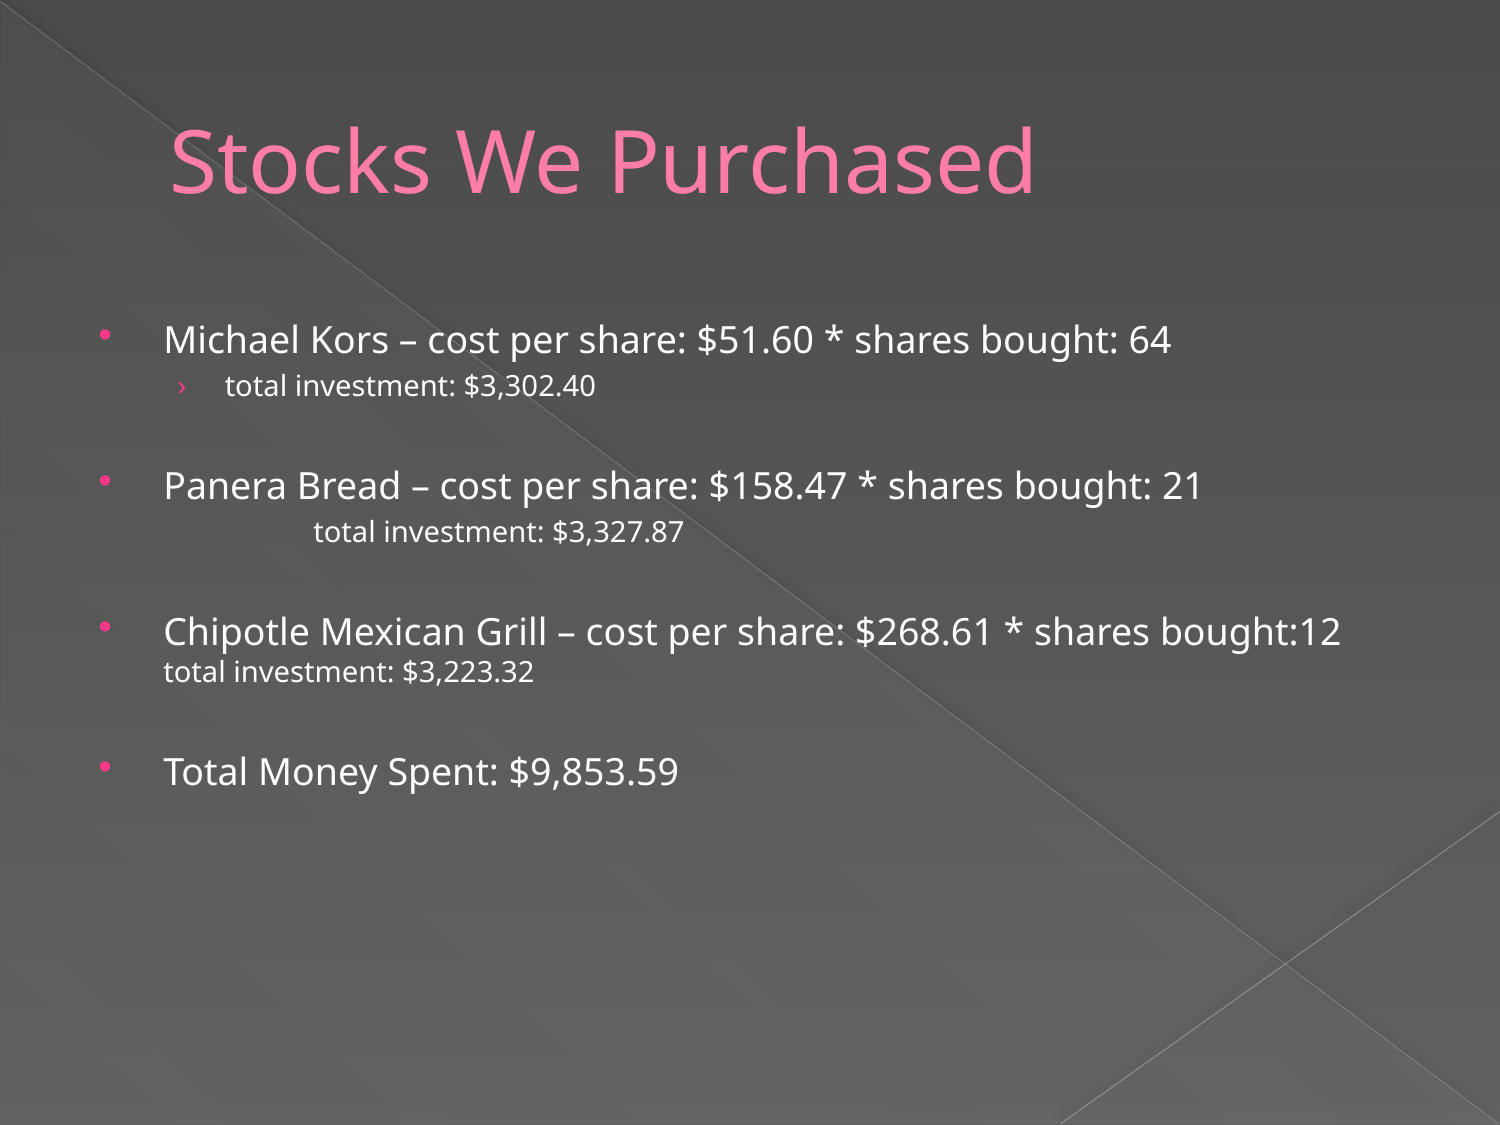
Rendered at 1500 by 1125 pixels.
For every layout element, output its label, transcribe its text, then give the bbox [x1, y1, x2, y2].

list Michael Kors – cost per share: $51.60 * shares bought: 64 total investment: $3,302.40 Panera Bread – cost per share: $158.47 * shares bought: 21 total investment: $3,327.87 Chipotle Mexican Grill – cost per share: $268.61 * shares bought:12 total investment: $3,223.32 Total Money Spent: $9,853.59 [75, 308, 1425, 1059]
title Stocks We Purchased [75, 43, 1425, 274]
